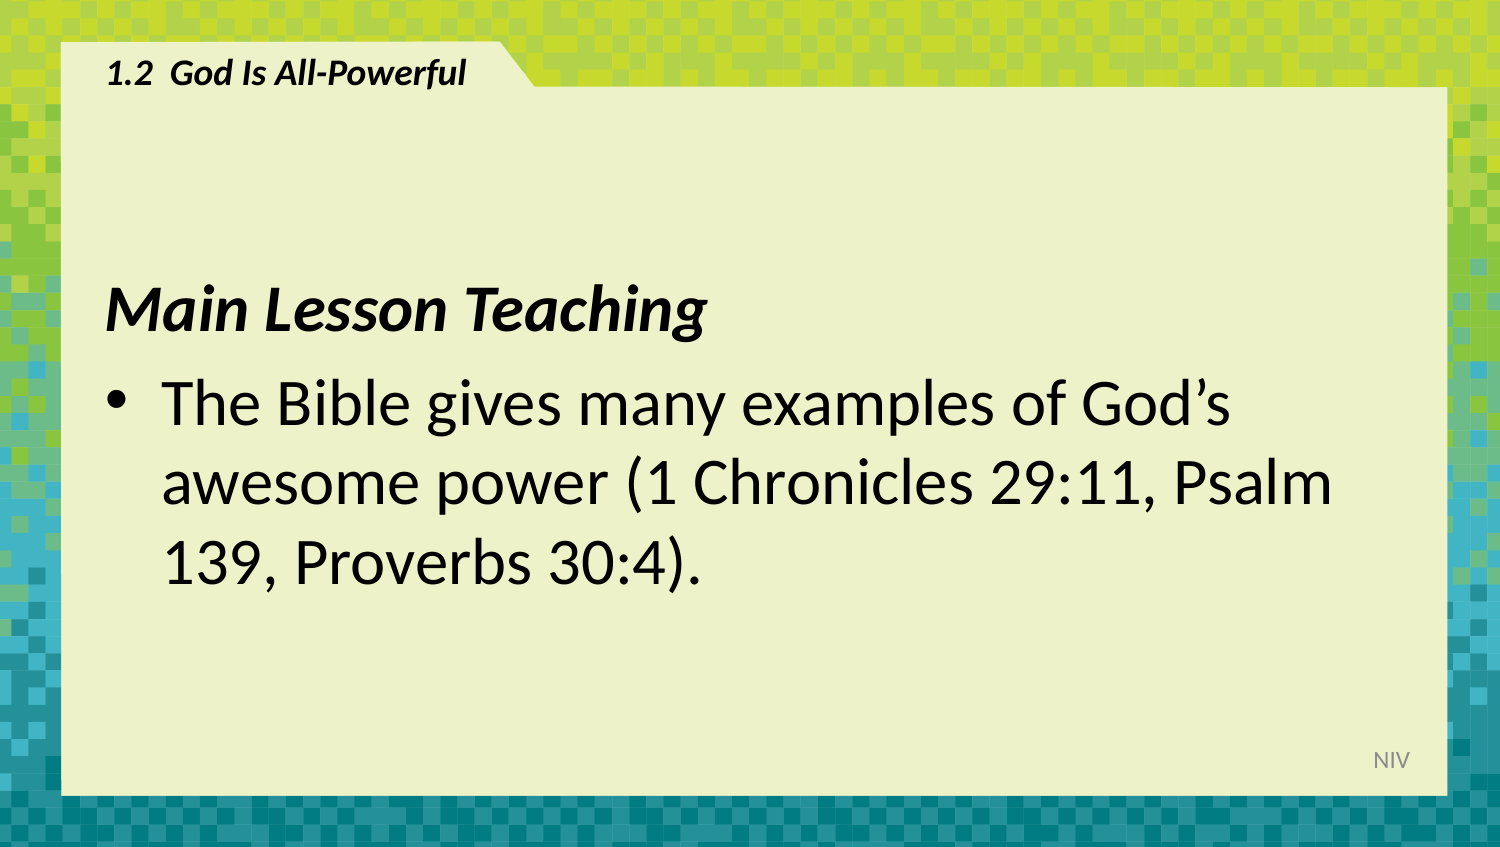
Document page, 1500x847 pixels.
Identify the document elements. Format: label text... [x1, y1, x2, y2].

picture [0, 0, 1500, 847]
title 1.2 God Is All-Powerful [89, 33, 1420, 108]
list Main Lesson Teaching The Bible gives many examples of God’s awesome power (1 Chronicles 29:11, Psalm 139, Proverbs 30:4). [89, 141, 1403, 722]
footer NIV [950, 736, 1425, 782]
